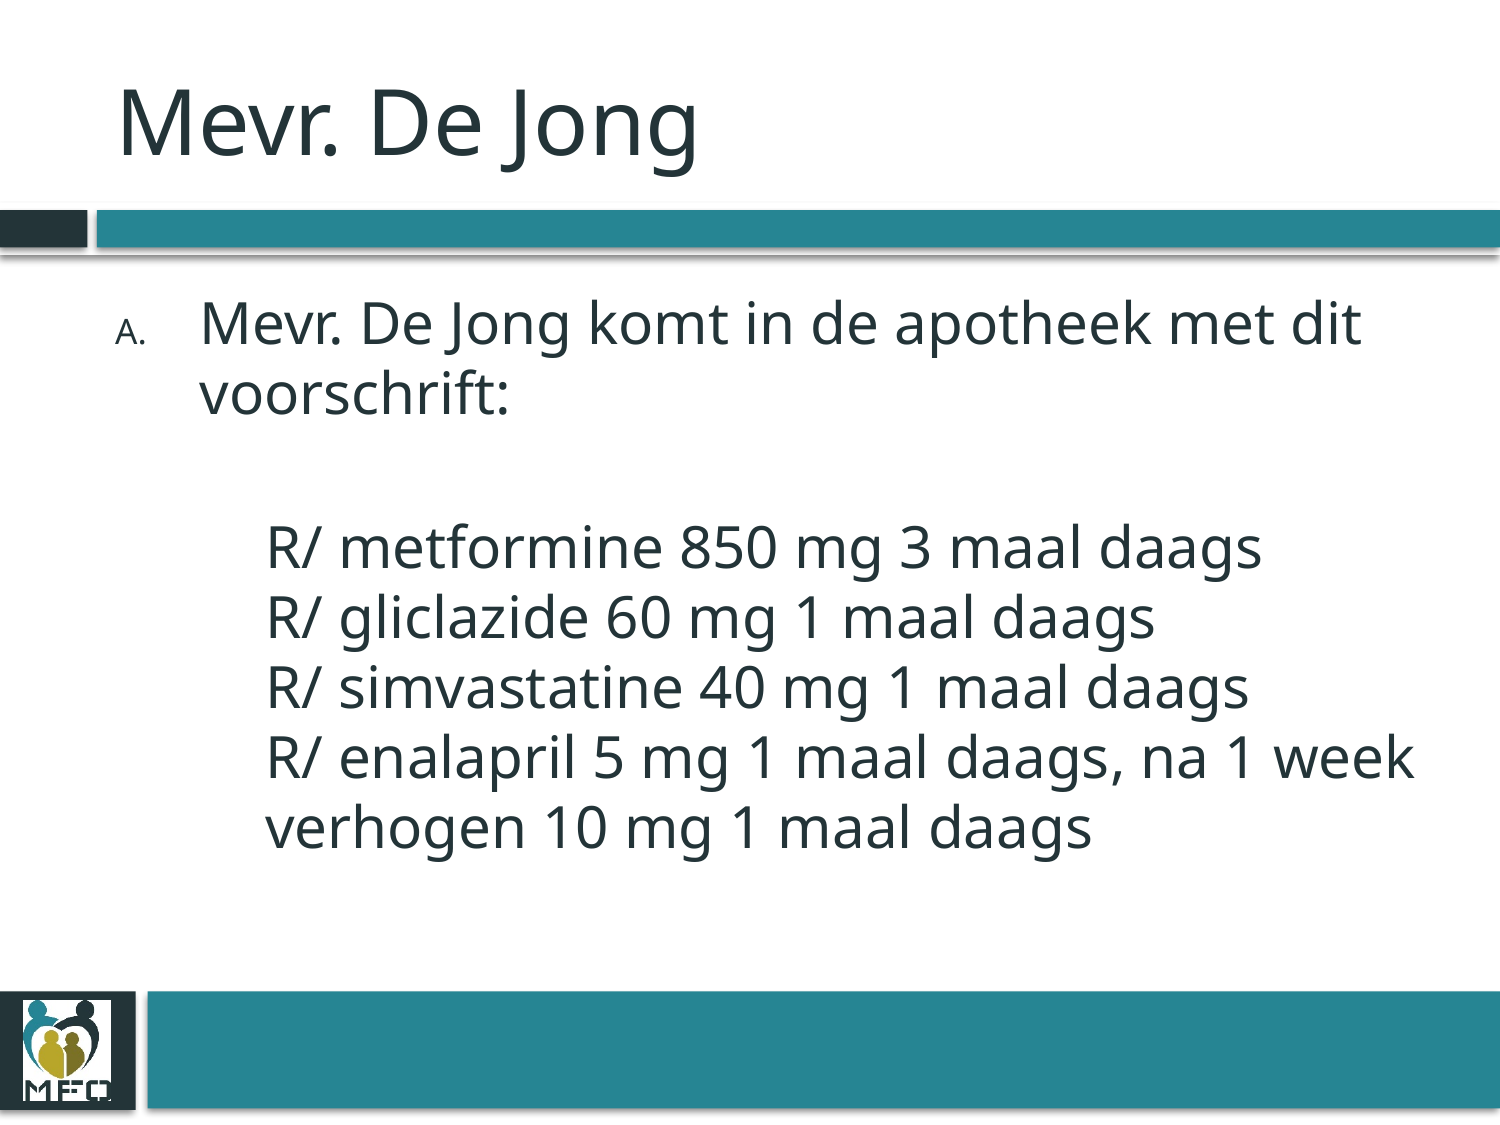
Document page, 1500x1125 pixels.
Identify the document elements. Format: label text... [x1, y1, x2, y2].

picture [23, 1000, 111, 1101]
title Mevr. De Jong [100, 37, 1438, 200]
list Mevr. De Jong komt in de apotheek met dit voorschrift: R/ metformine 850 mg 3 maal daags R/ gliclazide 60 mg 1 maal daags R/ simvastatine 40 mg 1 maal daags R/ enalapril 5 mg 1 maal daags, na 1 week verhogen 10 mg 1 maal daags [100, 278, 1438, 953]
